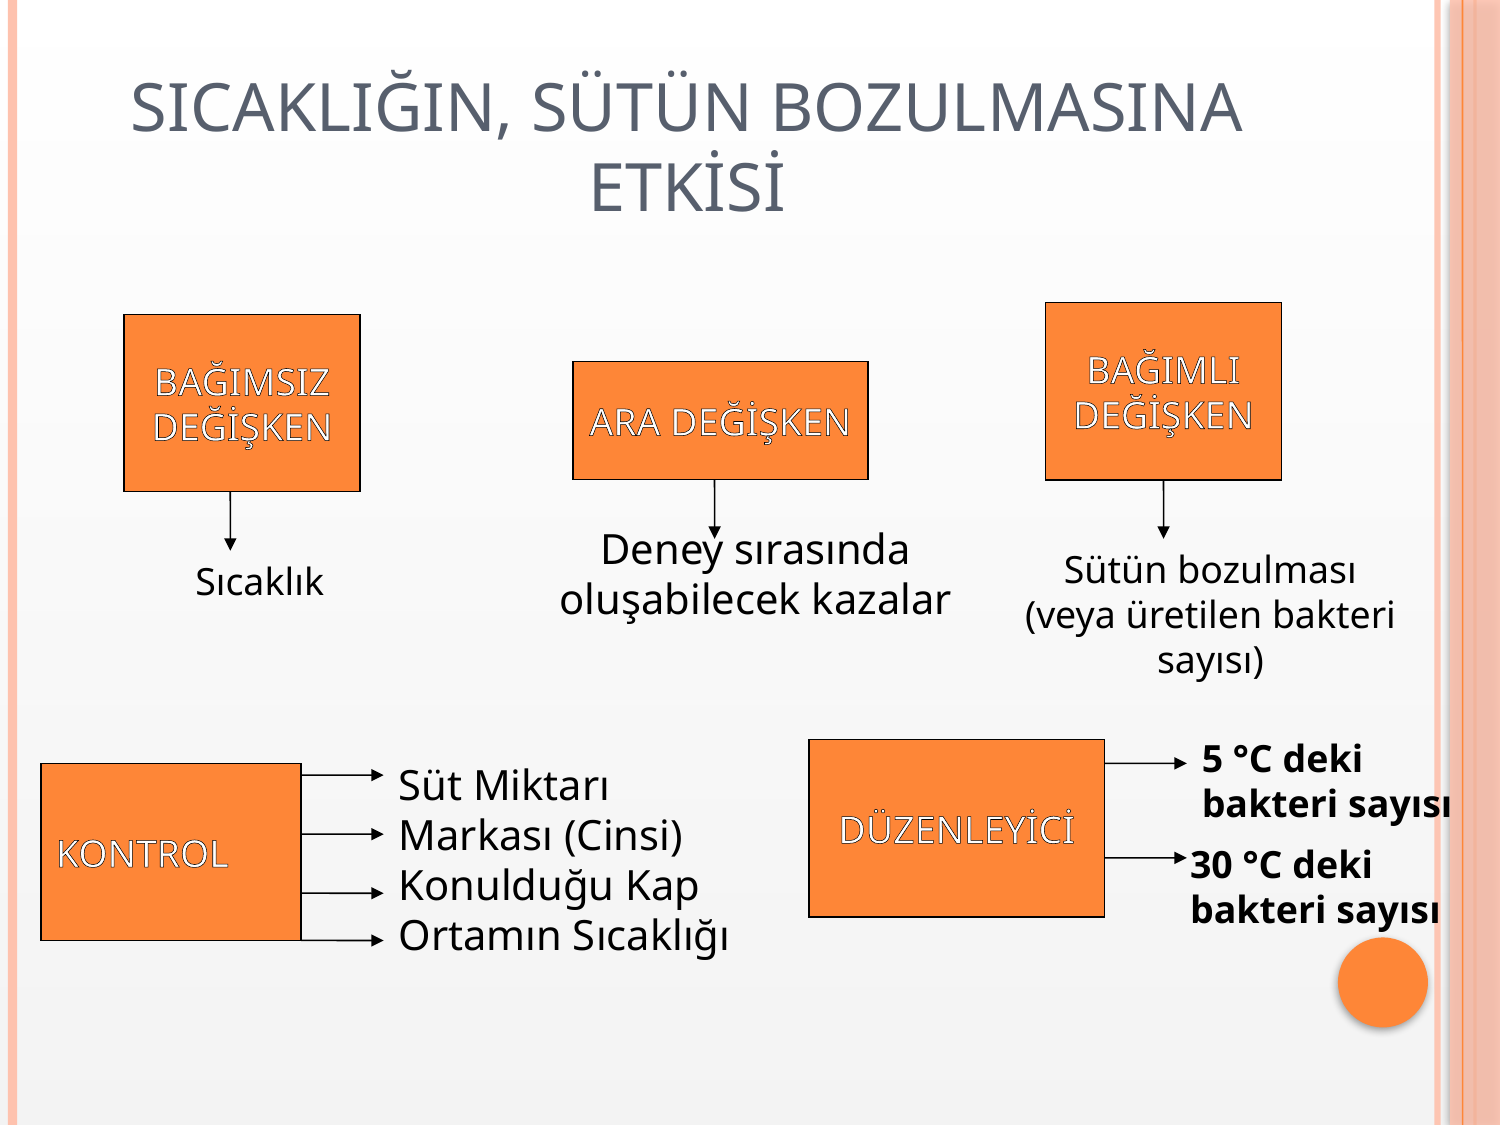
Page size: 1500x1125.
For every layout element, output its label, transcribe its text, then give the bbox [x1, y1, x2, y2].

text_box Deney sırasında oluşabilecek kazalar [537, 515, 975, 631]
text_box DÜZENLEYİCİ [809, 739, 1105, 917]
text_box BAĞIMLI DEĞİŞKEN [1045, 302, 1282, 480]
text_box [224, 491, 237, 551]
text_box Sütün bozulması (veya üretilen bakteri sayısı) [1009, 538, 1412, 689]
text_box Süt Miktarı Markası (Cinsi) Konulduğu Kap Ortamın Sıcaklığı [383, 751, 943, 967]
text_box [1157, 479, 1170, 538]
text_box [301, 828, 383, 841]
text_box Sıcaklık [64, 550, 455, 611]
text_box BAĞIMSIZ DEĞİŞKEN [123, 314, 361, 492]
text_box ARA DEĞİŞKEN [572, 361, 869, 480]
text_box [301, 768, 384, 782]
text_box 5 °C deki bakteri sayısı [1187, 727, 1500, 833]
text_box KONTROL [41, 763, 302, 941]
text_box 30 °C deki bakteri sayısı [1175, 834, 1500, 939]
text_box [301, 934, 384, 947]
text_box [301, 887, 383, 900]
title sıcaklığın, Sütün bozulmasına etkisi [75, 45, 1300, 233]
text_box [1104, 757, 1187, 770]
